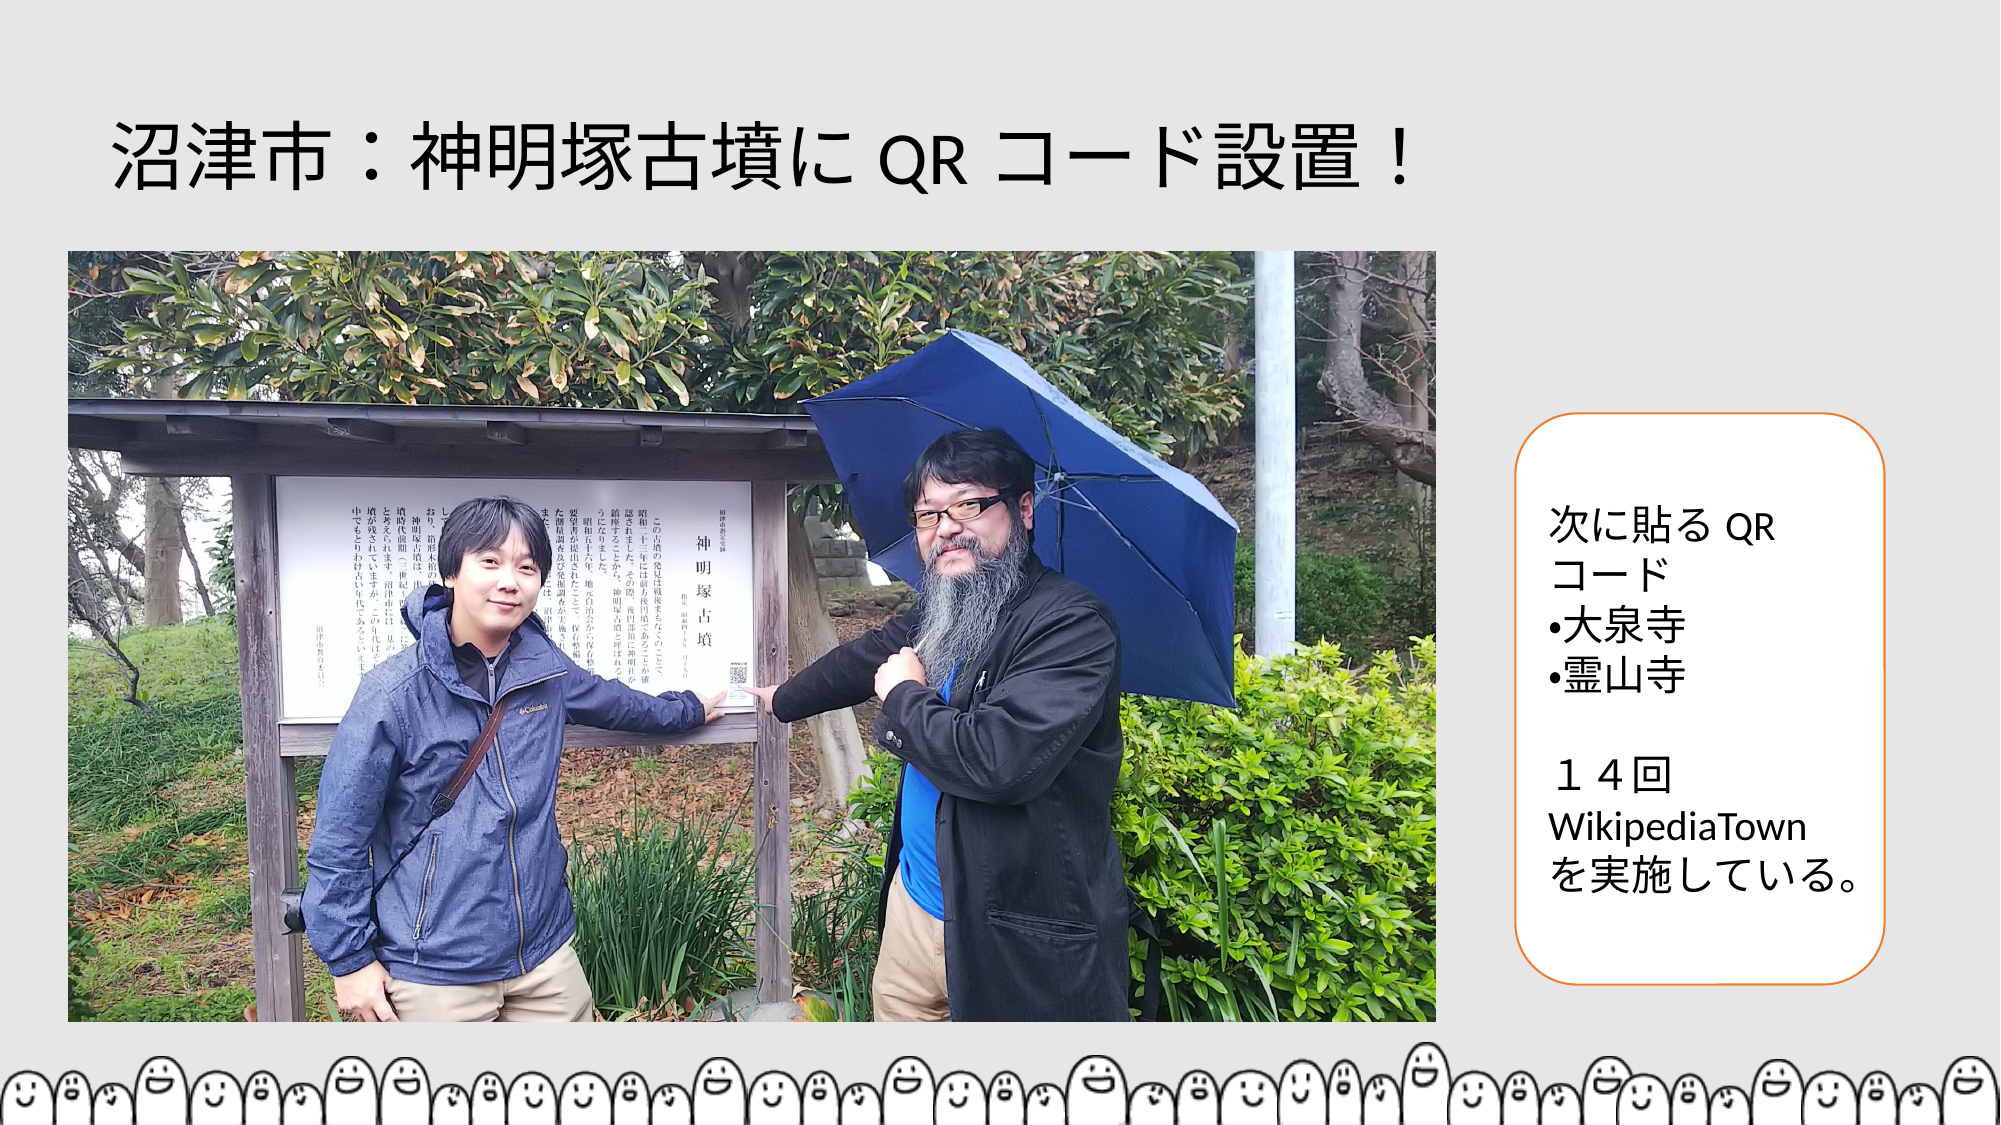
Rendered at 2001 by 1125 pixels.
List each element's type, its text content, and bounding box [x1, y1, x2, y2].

picture [0, 1042, 2000, 1125]
picture [68, 251, 1436, 1022]
title 沼津市：神明塚古墳にQRコード設置！ [68, 97, 1932, 223]
text_box 次に貼るQRコード ・大泉寺 ・霊山寺 １４回WikipediaTownを実施している。 [1514, 412, 1886, 986]
